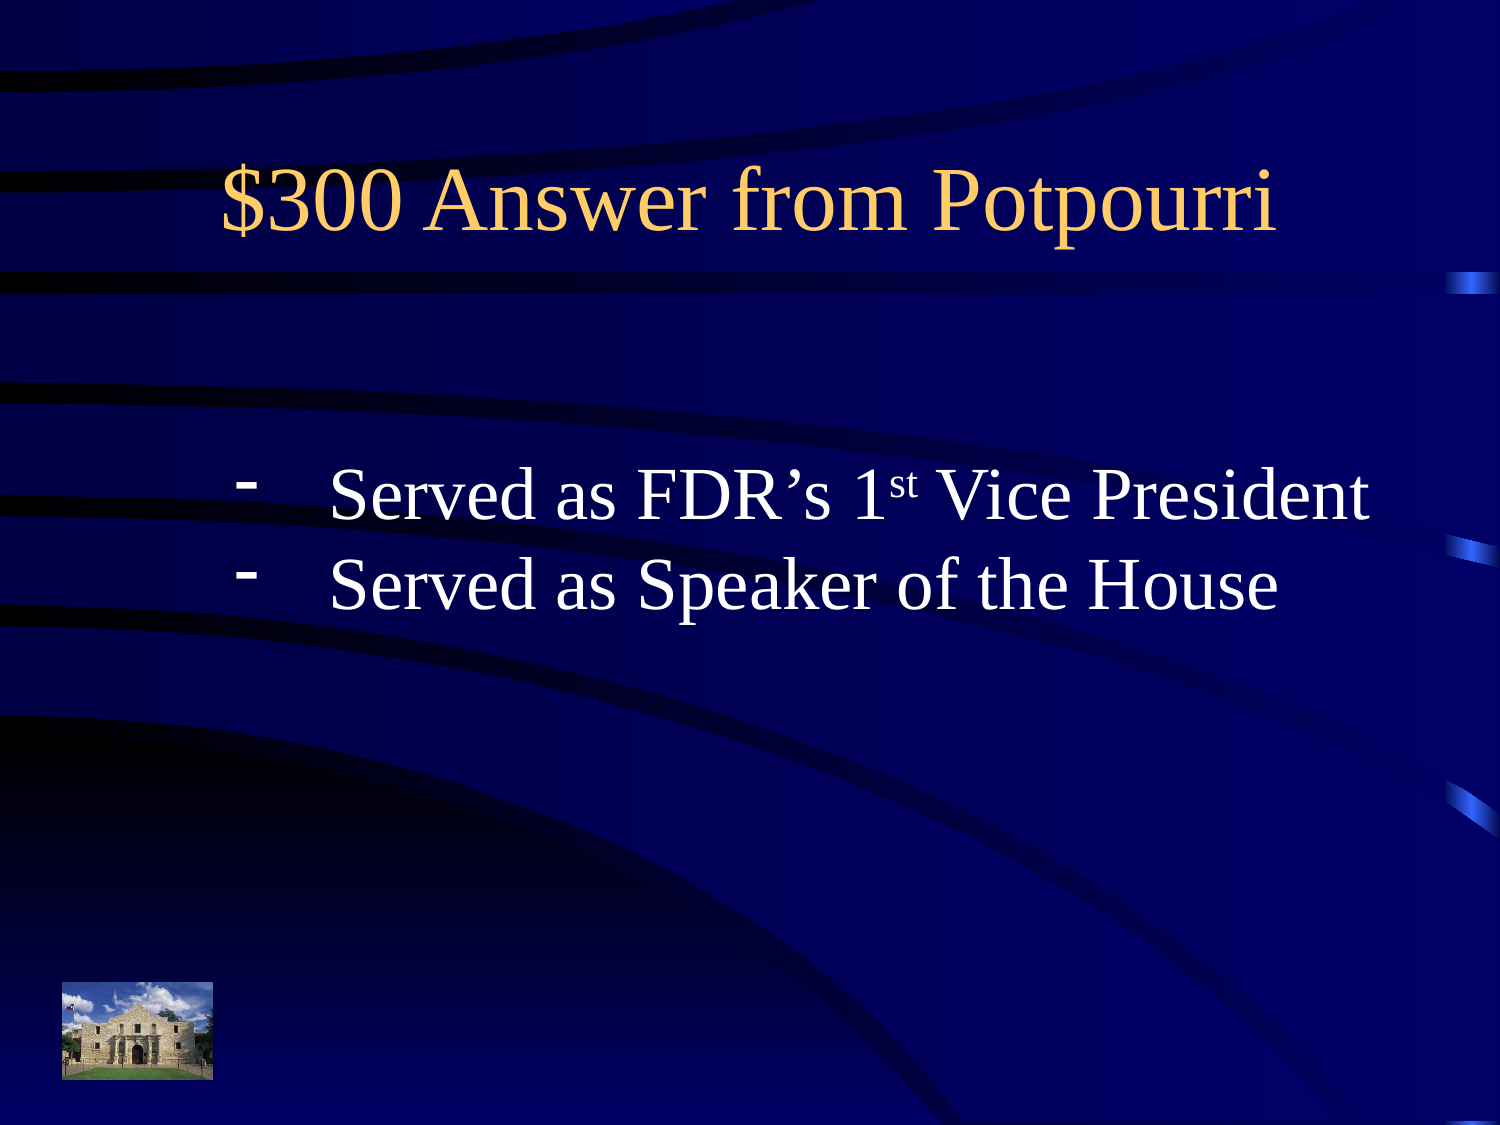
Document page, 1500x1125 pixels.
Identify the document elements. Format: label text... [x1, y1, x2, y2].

title $300 Answer from Potpourri [112, 99, 1388, 288]
text_box Served as FDR’s 1st Vice President Served as Speaker of the House [220, 437, 1386, 633]
picture [62, 982, 213, 1081]
